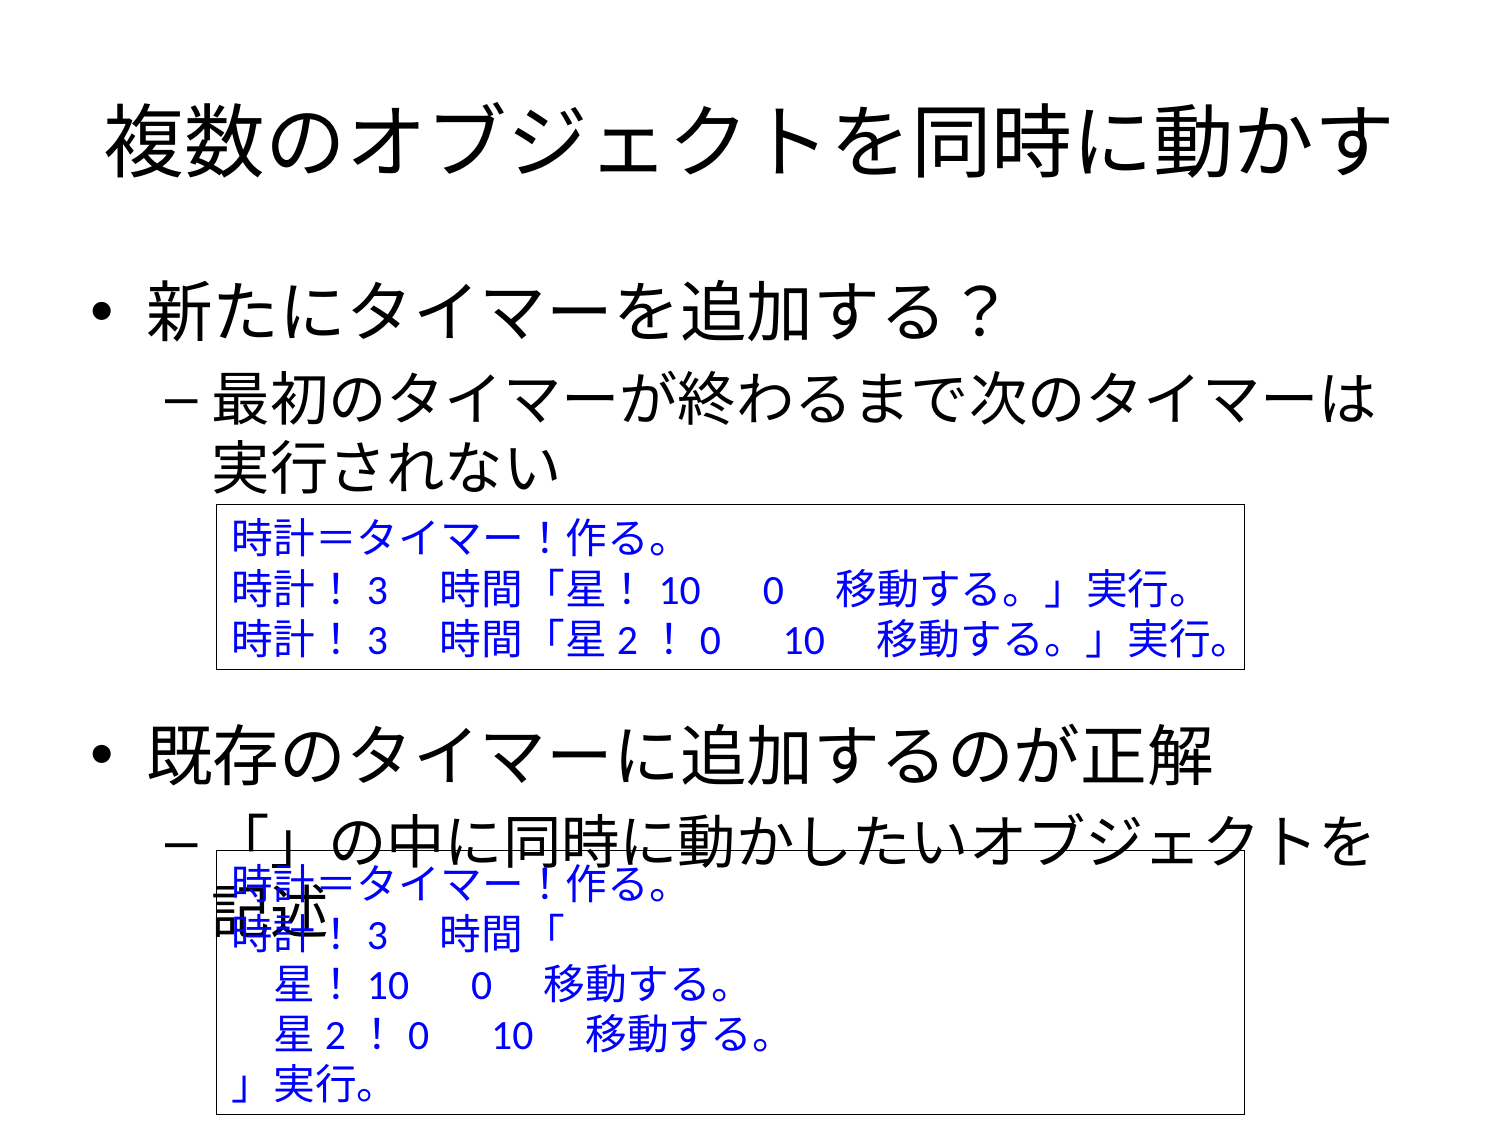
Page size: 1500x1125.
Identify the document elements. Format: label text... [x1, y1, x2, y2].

text_box 時計＝タイマー！作る。 時計！3 時間「 星！10 0 移動する。 星2！0 10 移動する。 」実行。 [216, 850, 1245, 1115]
list 新たにタイマーを追加する？ 最初のタイマーが終わるまで次のタイマーは 実行されない 既存のタイマーに追加するのが正解 「」の中に同時に動かしたいオブジェクトを記述 [75, 262, 1425, 1005]
text_box 時計＝タイマー！作る。 時計！3 時間「星！10 0 移動する。」実行。 時計！3 時間「星2！0 10 移動する。」実行。 [216, 504, 1245, 670]
title 複数のオブジェクトを同時に動かす [75, 45, 1425, 233]
